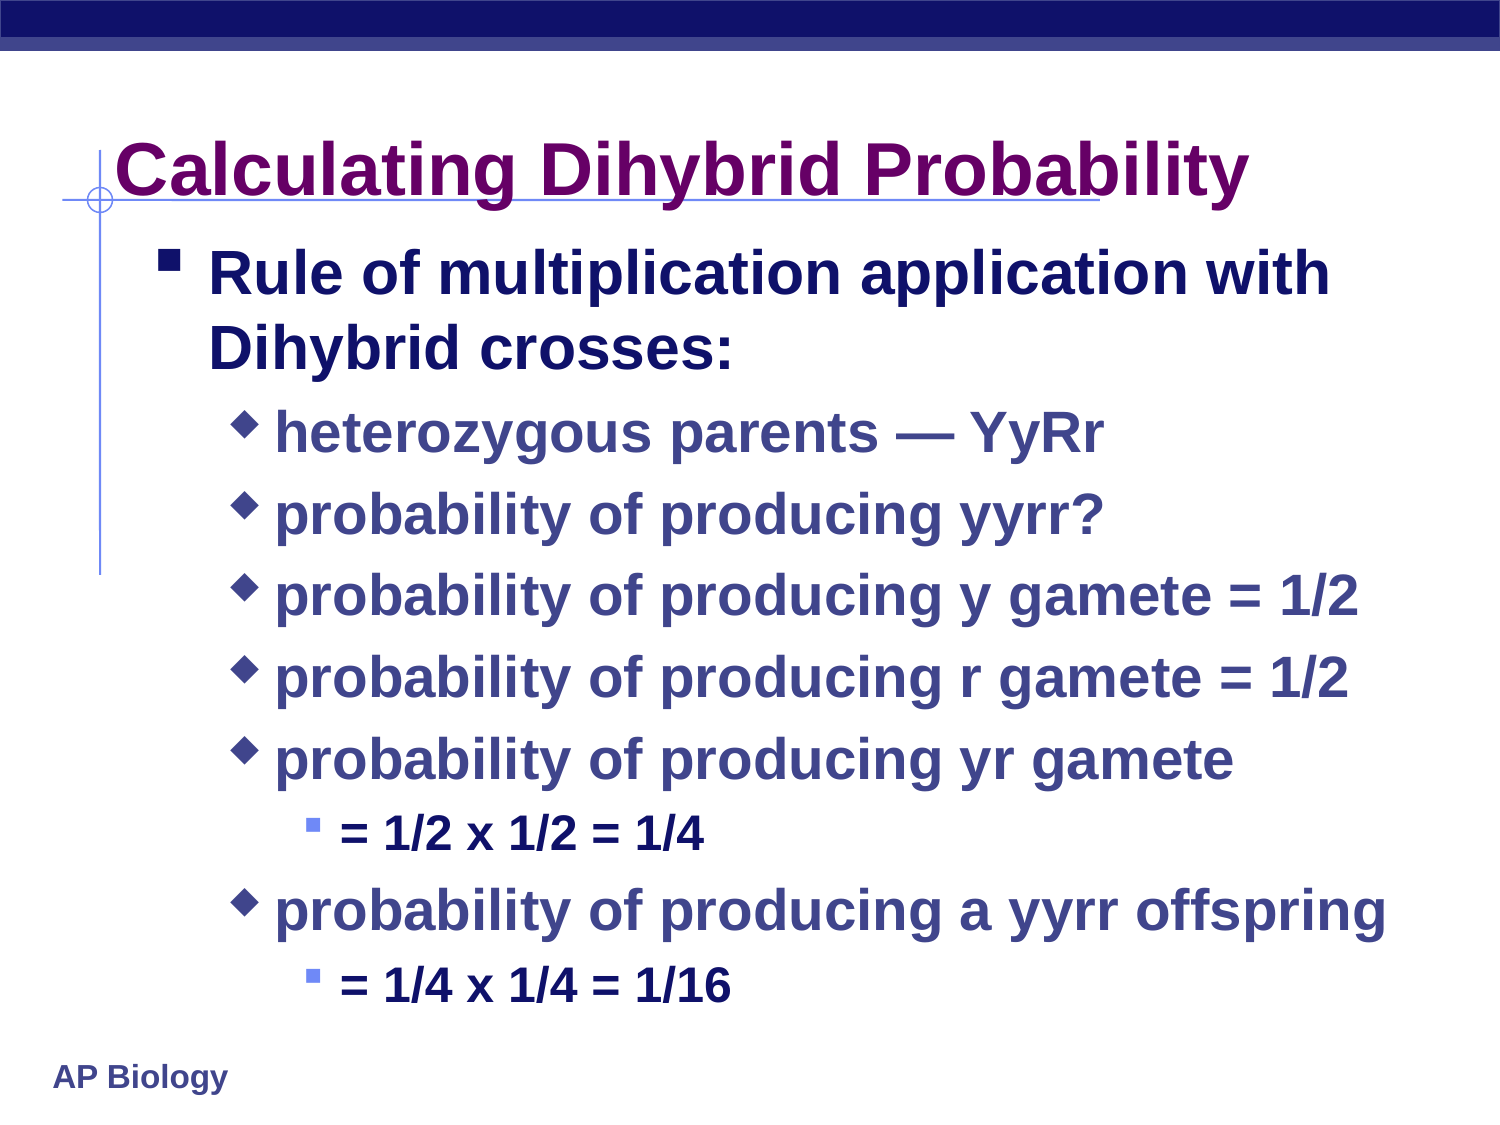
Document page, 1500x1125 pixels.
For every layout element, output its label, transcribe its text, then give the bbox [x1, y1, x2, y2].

title Calculating Dihybrid Probability [99, 112, 1375, 238]
list Rule of multiplication application with Dihybrid crosses: heterozygous parents — YyRr probability of producing yyrr? probability of producing y gamete = 1/2 probability of producing r gamete = 1/2 probability of producing yr gamete = 1/2 x 1/2 = 1/4 probability of producing a yyrr offspring = 1/4 x 1/4 = 1/16 [137, 224, 1413, 950]
